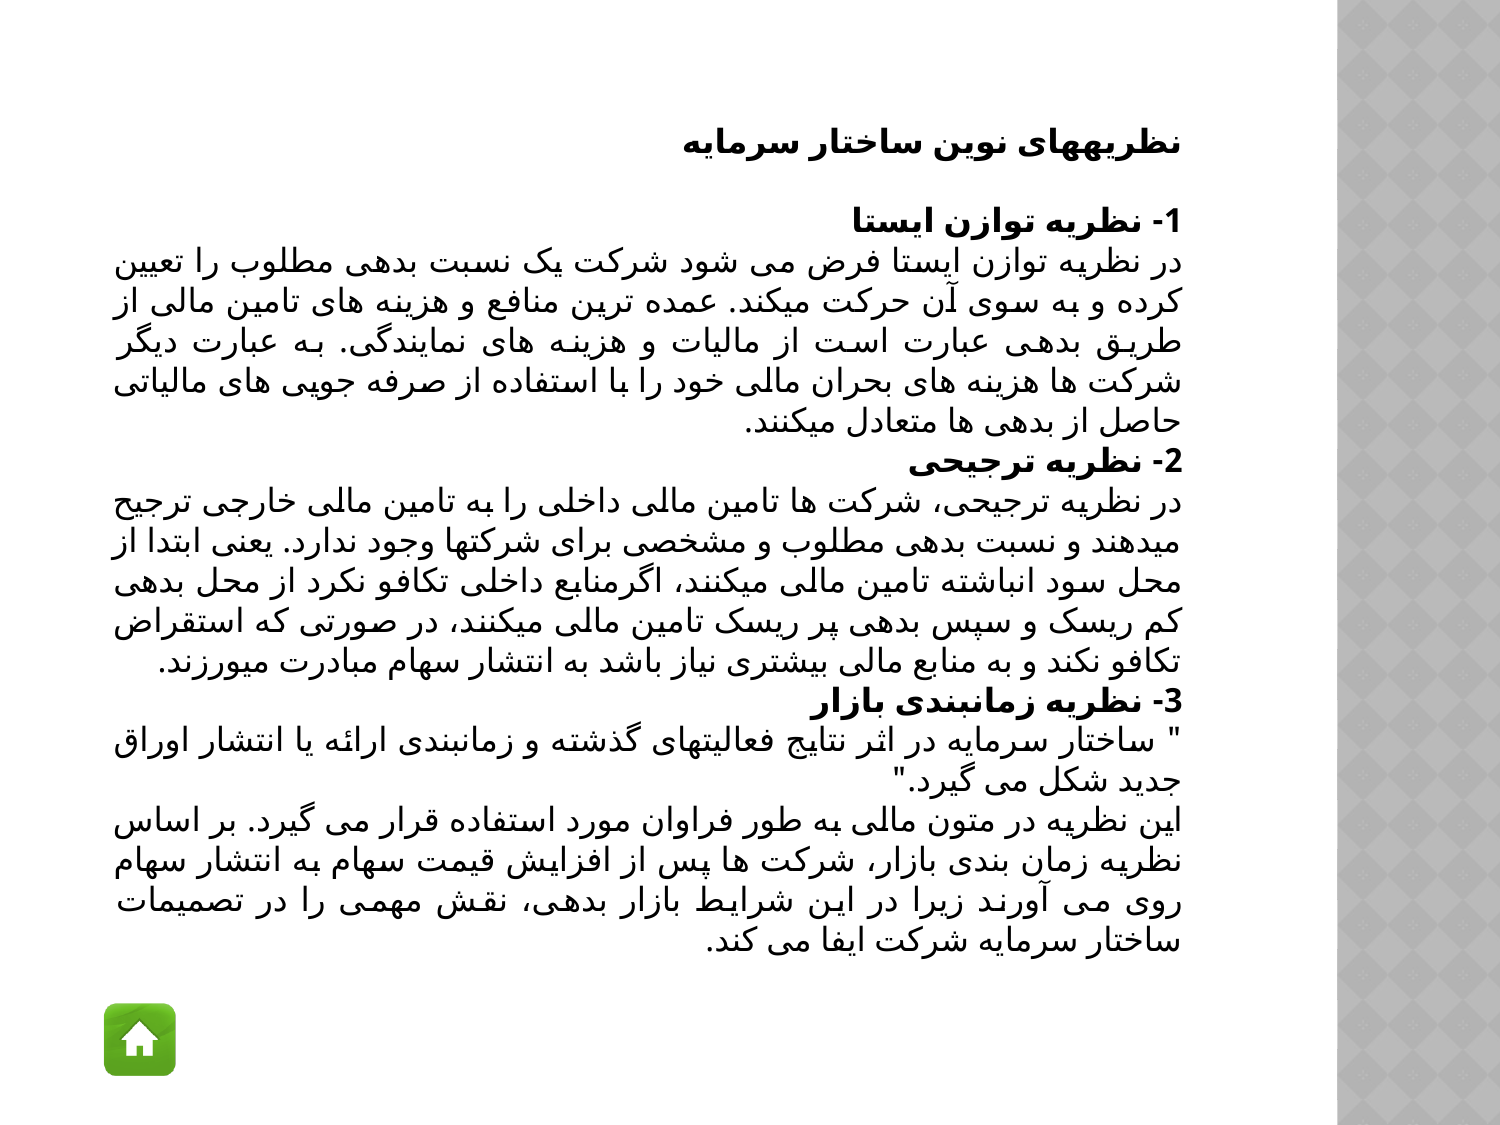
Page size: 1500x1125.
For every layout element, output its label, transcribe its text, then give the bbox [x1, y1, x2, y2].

text_box نظریه­های نوین ساختار سرمایه 1- نظریه توازن ایستا در نظریه توازن ایستا فرض می شود شرکت یک نسبت بدهی مطلوب را تعیین کرده و به سوی آن حرکت میکند. عمده ترین منافع و هزینه های تامین مالی از طریق بدهی عبارت است از مالیات و هزینه های نمایندگی. به عبارت دیگر شرکت ها هزینه های بحران مالی خود را با استفاده از صرفه جویی های مالیاتی حاصل از بدهی ها متعادل میکنند. 2- نظریه ترجیحی در نظریه ترجیحی، شرکت ها تامین مالی داخلی را به تامین مالی خارجی ترجیح میدهند و نسبت بدهی مطلوب و مشخصی برای شرکتها وجود ندارد. یعنی ابتدا از محل سود انباشته تامین مالی میکنند، اگرمنابع داخلی تکافو نکرد از محل بدهی کم ریسک و سپس بدهی پر ریسک تامین مالی میکنند، در صورتی که استقراض تکافو نکند و به منابع مالی بیشتری نیاز باشد به انتشار سهام مبادرت می­ورزند. 3- نظریه زمان­بندی بازار " ساختار سرمایه در اثر نتایج فعالیت­های گذشته و زمان­بندی ارائه یا انتشار اوراق جدید شکل می گیرد." این نظریه در متون مالی به طور فراوان مورد استفاده قرار می گیرد. بر اساس نظریه زمان بندی بازار، شرکت ها پس از افزایش قیمت سهام به انتشار سهام روی می آورند زیرا در این شرایط بازار بدهی، نقش مهمی را در تصمیمات ساختار سرمایه شرکت ایفا می کند. [97, 112, 1198, 966]
picture [99, 990, 181, 1088]
